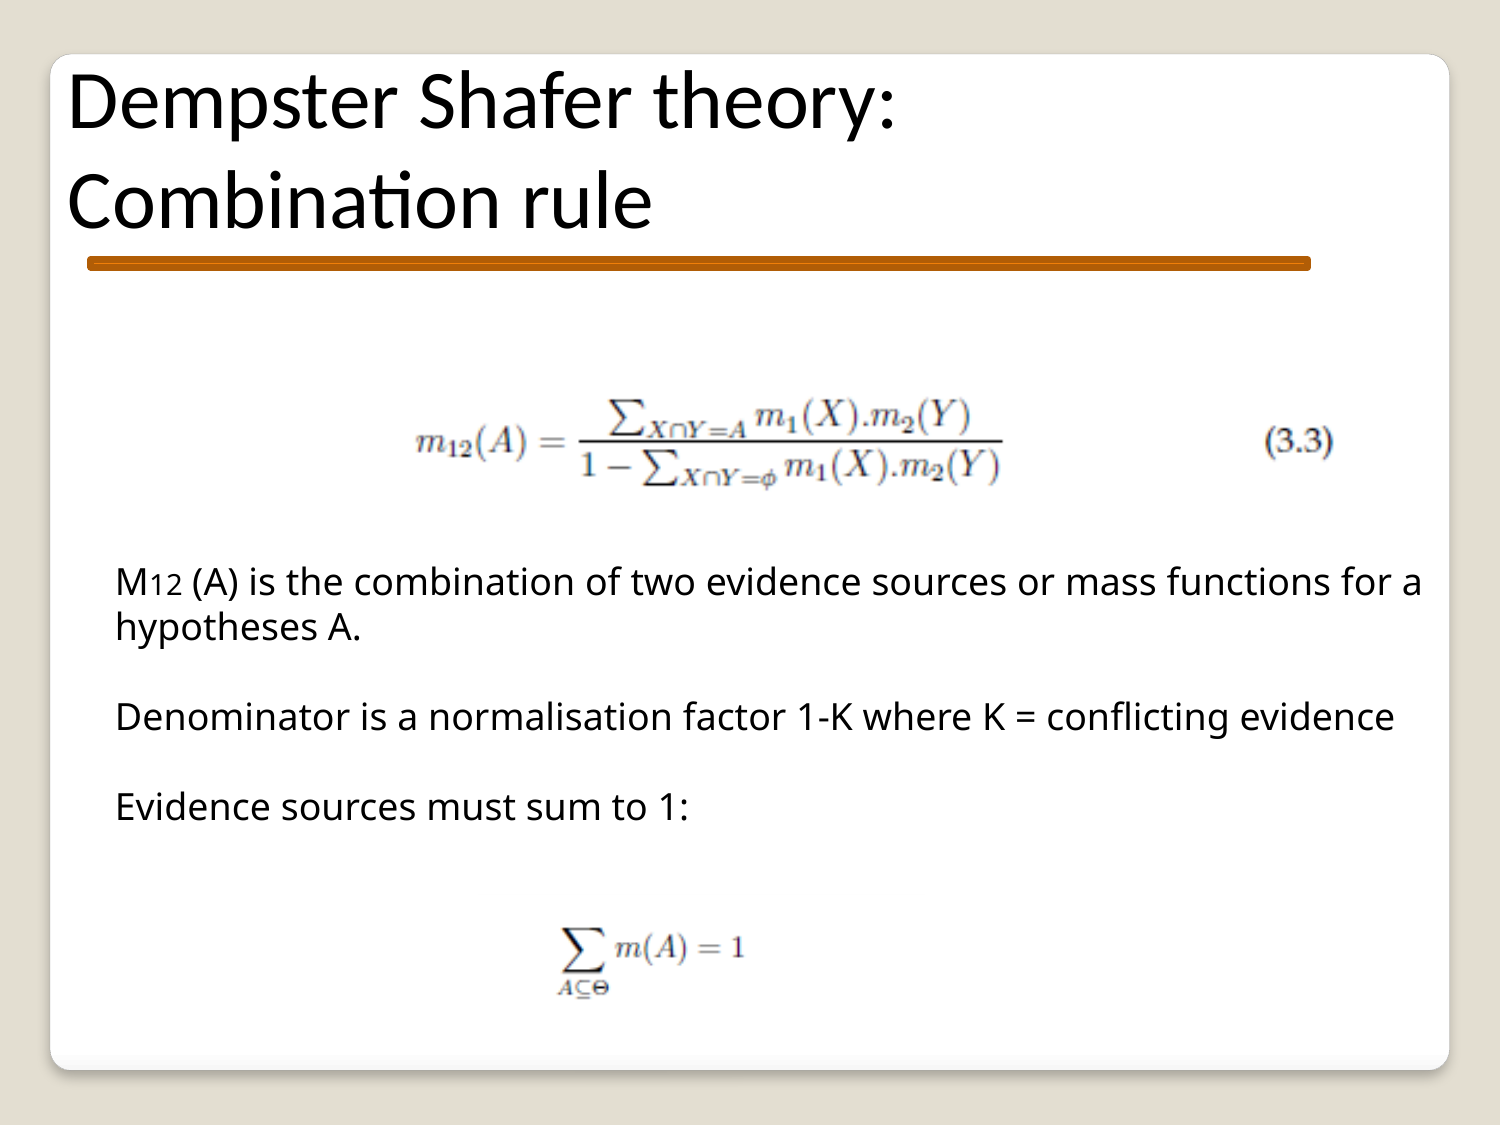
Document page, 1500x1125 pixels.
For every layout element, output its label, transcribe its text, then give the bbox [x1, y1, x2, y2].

text_box [87, 256, 1311, 271]
picture [52, 337, 1403, 528]
text_box Dempster Shafer theory: Combination rule [53, 38, 1425, 353]
text_box M12 (A) is the combination of two evidence sources or mass functions for a hypotheses A. Denominator is a normalisation factor 1-K where K = conflicting evidence Evidence sources must sum to 1: [100, 550, 1447, 1006]
picture [477, 892, 925, 1037]
